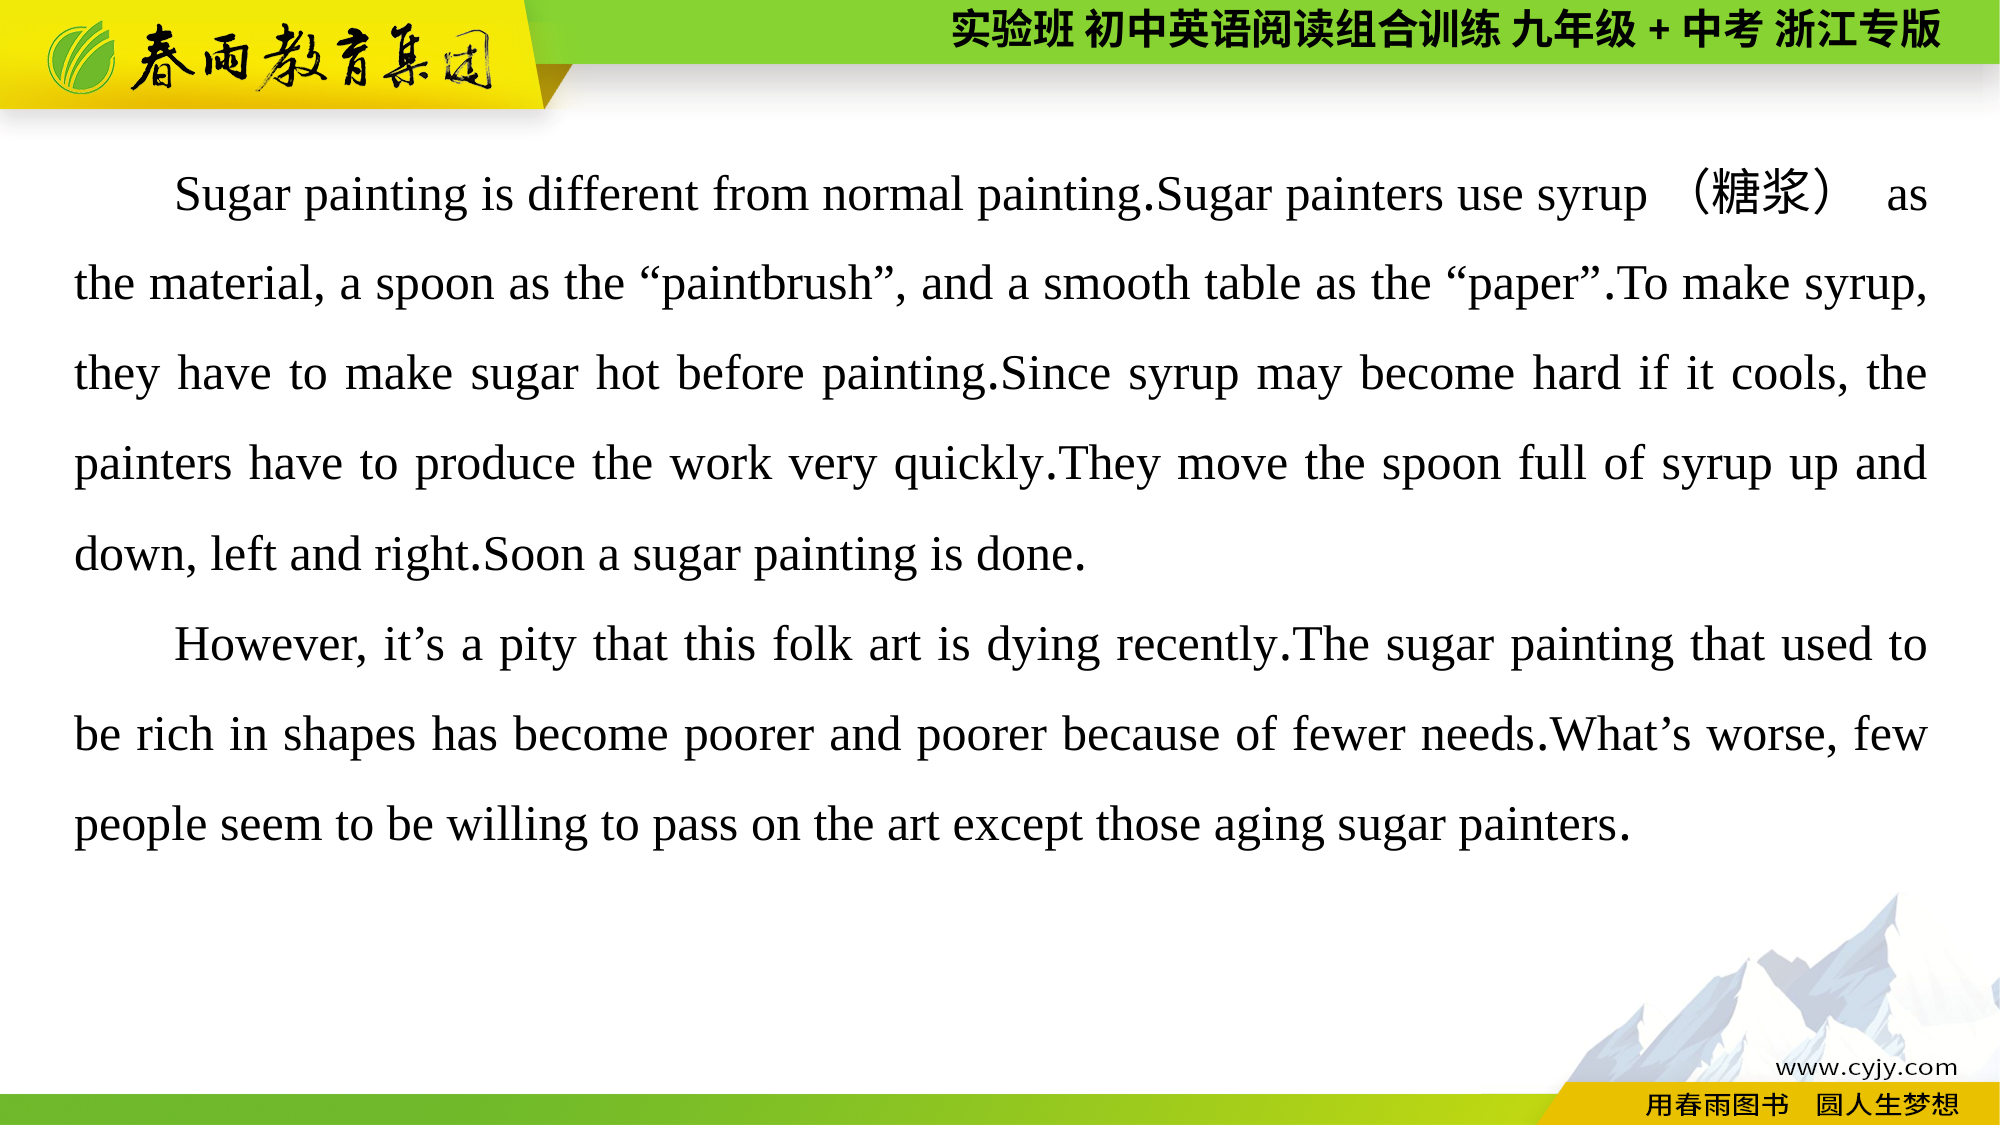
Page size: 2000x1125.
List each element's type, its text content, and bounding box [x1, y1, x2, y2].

list Sugar painting is different from normal painting.Sugar painters use syrup（糖浆） as the material, a spoon as the “paintbrush”, and a smooth table as the “paper”.To make syrup, they have to make sugar hot before painting.Since syrup may become hard if it cools, the painters have to produce the work very quickly.They move the spoon full of syrup up and down, left and right.Soon a sugar painting is done. However, it’s a pity that this folk art is dying recently.The sugar painting that used to be rich in shapes has become poorer and poorer because of fewer needs.What’s worse, few people seem to be willing to pass on the art except those aging sugar painters. [59, 122, 1944, 854]
picture [0, 0, 2000, 1125]
